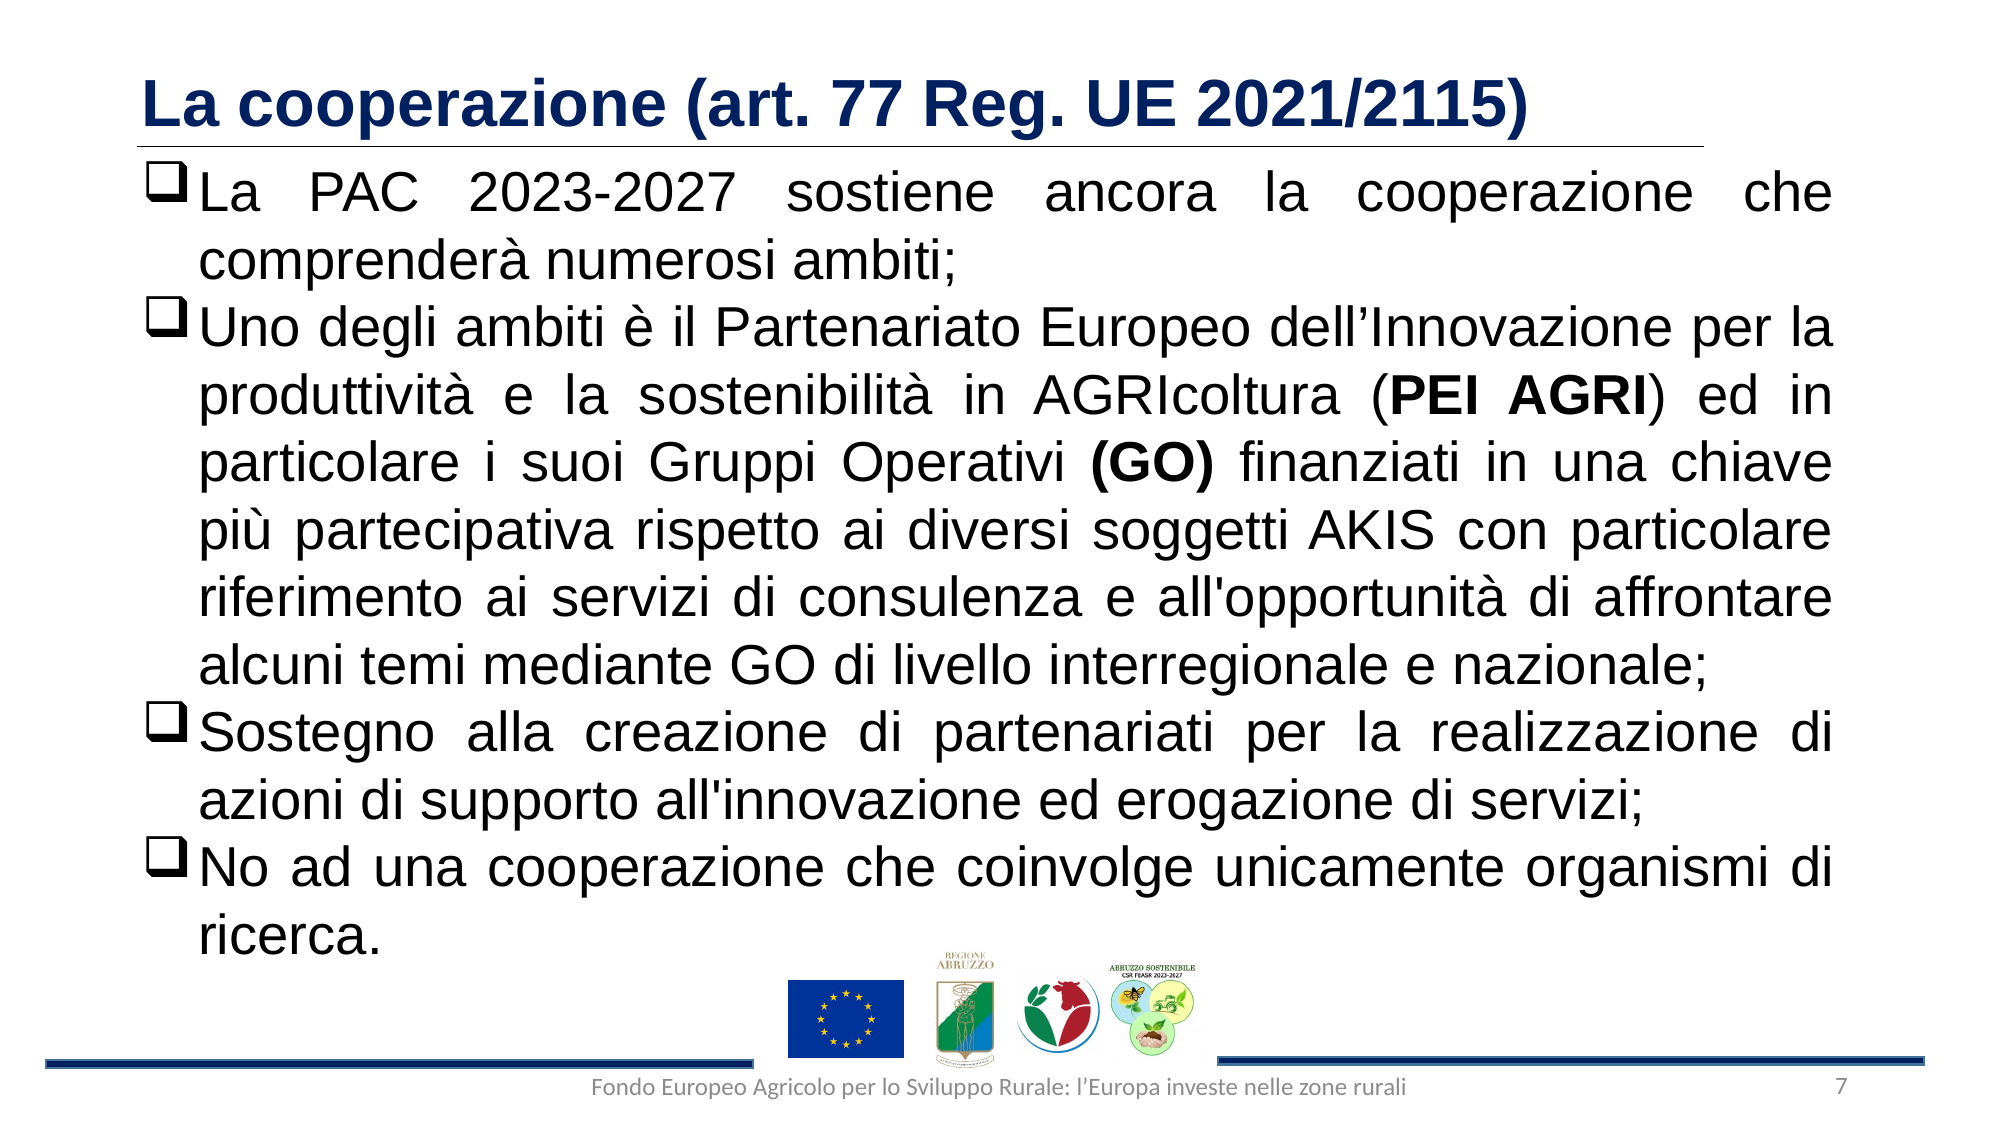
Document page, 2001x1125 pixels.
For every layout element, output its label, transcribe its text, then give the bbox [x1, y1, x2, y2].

picture [1096, 973, 1208, 1059]
picture [913, 973, 1017, 1077]
text_box La PAC 2023-2027 sostiene ancora la cooperazione che comprenderà numerosi ambiti; Uno degli ambiti è il Partenariato Europeo dell’Innovazione per la produttività e la sostenibilità in AGRIcoltura (PEI AGRI) ed in particolare i suoi Gruppi Operativi (GO) finanziati in una chiave più partecipativa rispetto ai diversi soggetti AKIS con particolare riferimento ai servizi di consulenza e all'opportunità di affrontare alcuni temi mediante GO di livello interregionale e nazionale; Sostegno alla creazione di partenariati per la realizzazione di azioni di supporto all'innovazione ed erogazione di servizi; No ad una cooperazione che coinvolge unicamente organismi di ricerca. [127, 148, 1849, 973]
picture [788, 980, 904, 1058]
text_box La cooperazione (art. 77 Reg. UE 2021/2115) [127, 46, 1966, 147]
